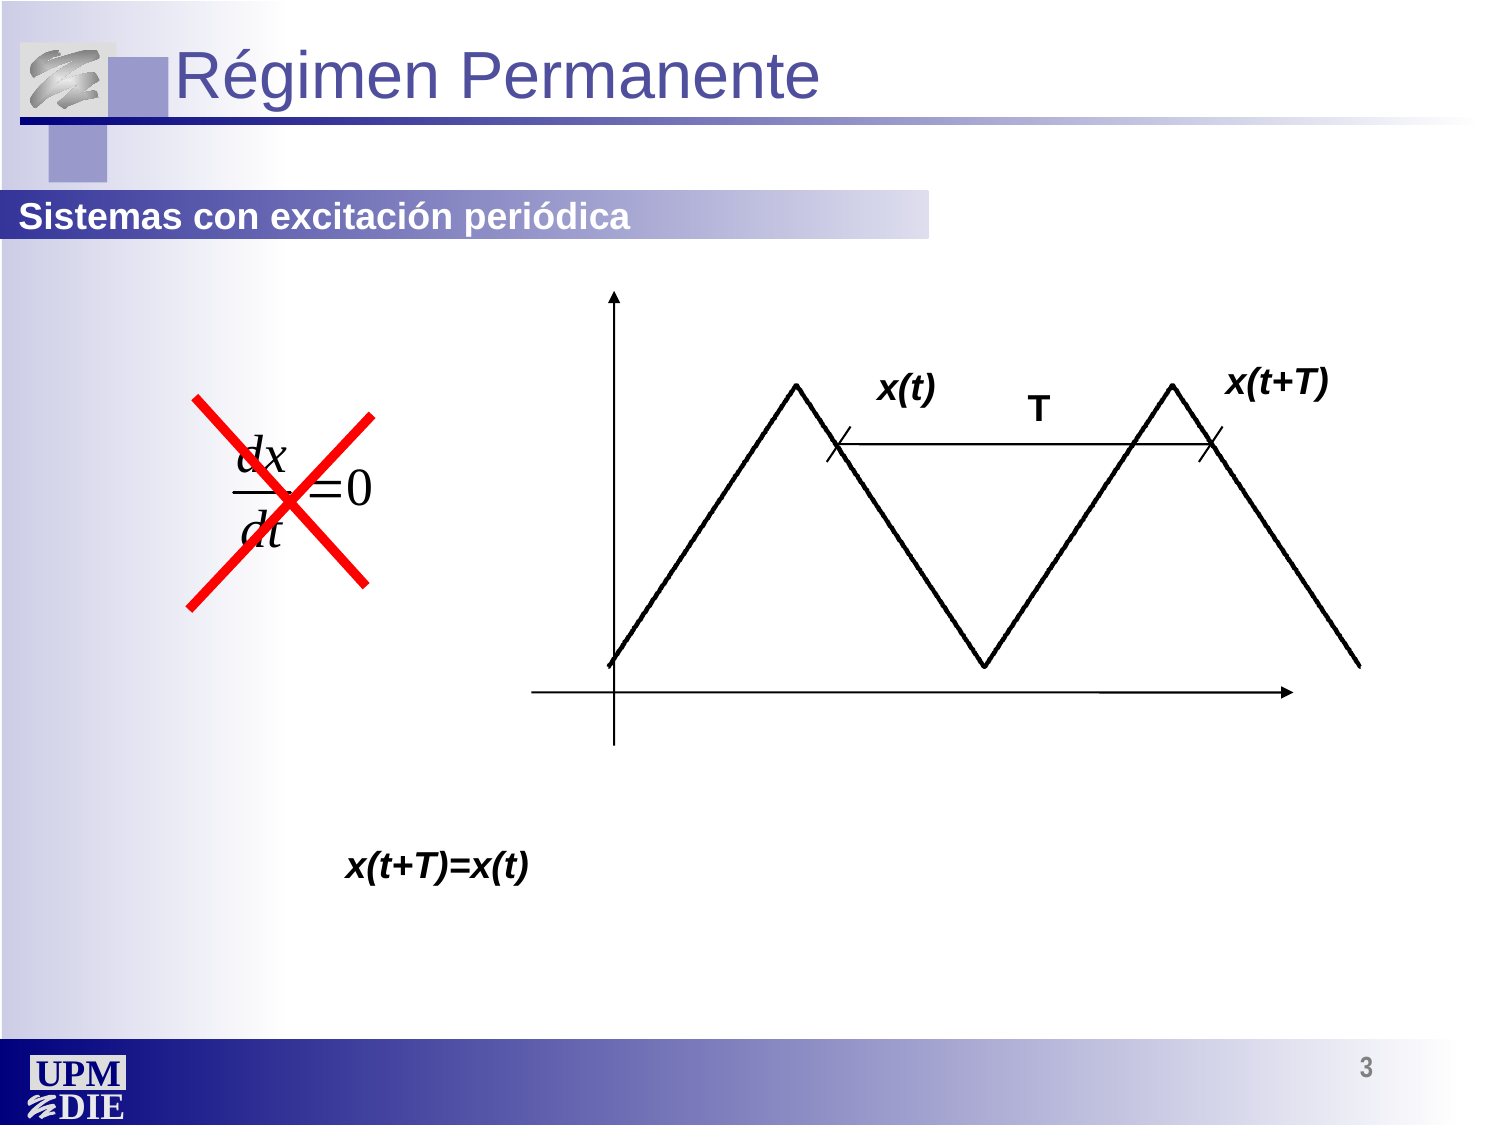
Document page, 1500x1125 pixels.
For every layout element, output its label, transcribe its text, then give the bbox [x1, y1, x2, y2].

text_box [531, 686, 1294, 699]
text_box [607, 290, 621, 658]
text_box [224, 420, 382, 560]
title Régimen Permanente [159, 23, 1430, 120]
text_box x(t+T)=x(t) [330, 834, 545, 894]
text_box [608, 385, 1361, 667]
text_box T [1012, 376, 1066, 437]
text_box x(t) [862, 355, 951, 416]
text_box Sistemas con excitación periódica [0, 190, 929, 239]
text_box x(t+T) [1210, 349, 1344, 410]
